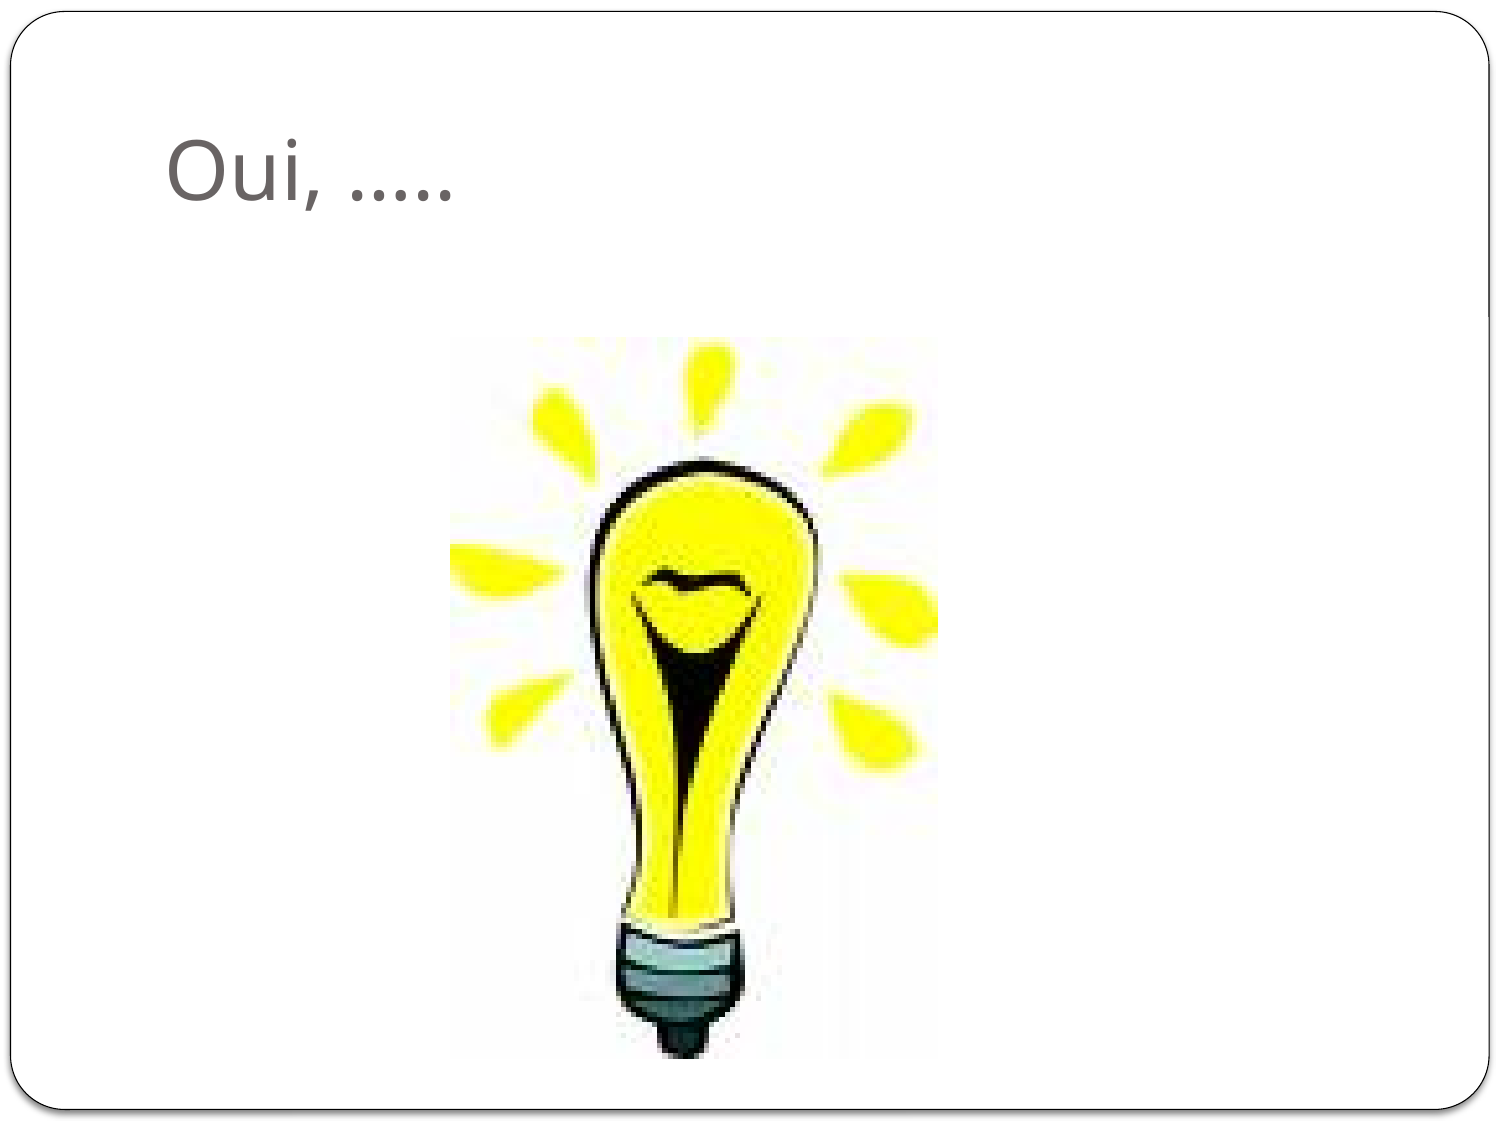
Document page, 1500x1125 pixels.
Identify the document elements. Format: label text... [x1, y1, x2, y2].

picture [449, 337, 938, 1059]
title Oui, ….. [150, 45, 1425, 233]
